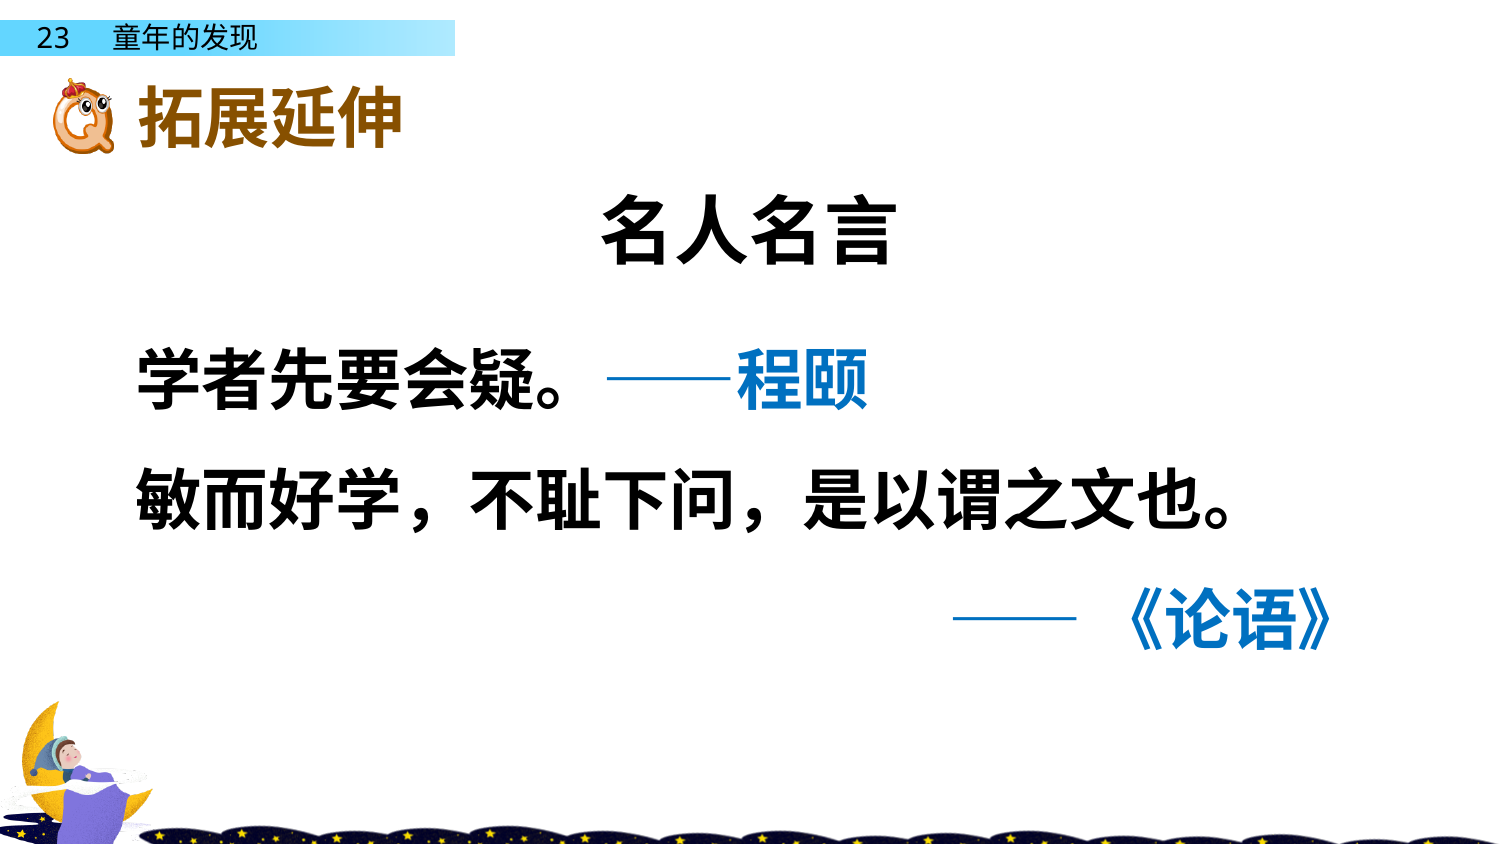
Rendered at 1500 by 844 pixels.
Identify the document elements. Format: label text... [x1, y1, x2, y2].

picture [52, 78, 114, 154]
text_box 拓展延伸 [126, 69, 443, 161]
text_box 学者先要会疑。——程颐 敏而好学，不耻下问，是以谓之文也。 ——《论语》 [123, 291, 1376, 663]
picture [0, 693, 1500, 844]
text_box 名人名言 [585, 175, 915, 281]
